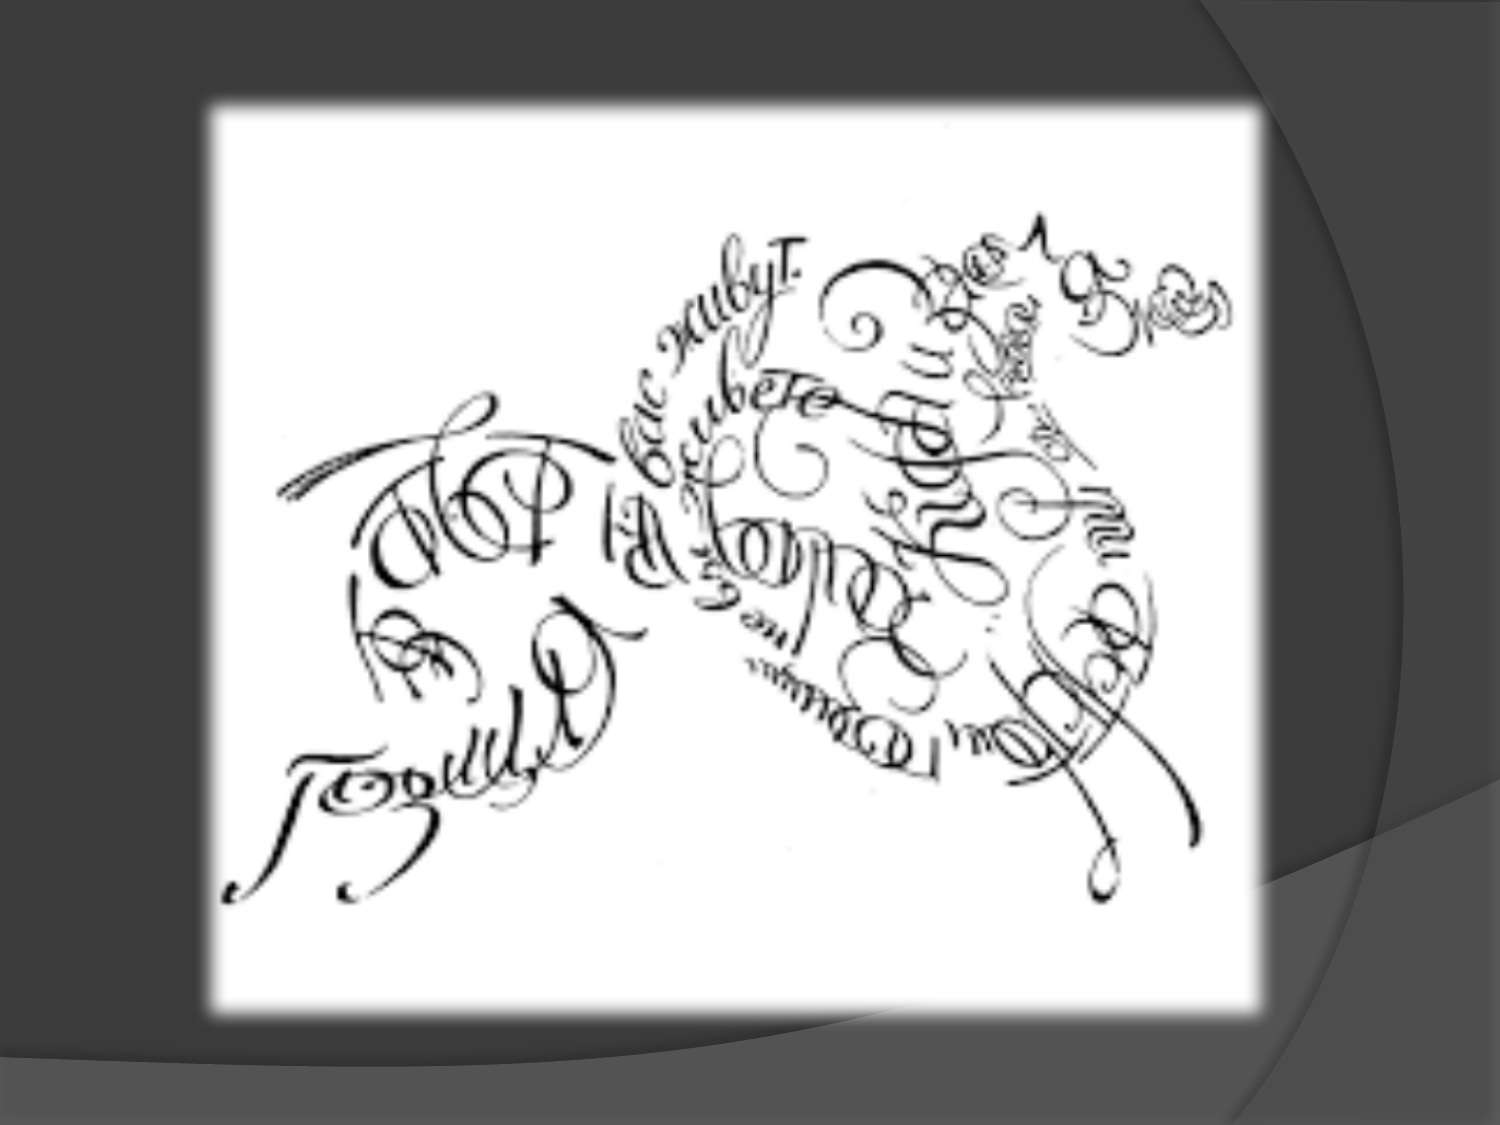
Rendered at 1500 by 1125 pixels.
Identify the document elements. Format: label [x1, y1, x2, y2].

picture [194, 89, 1278, 1032]
